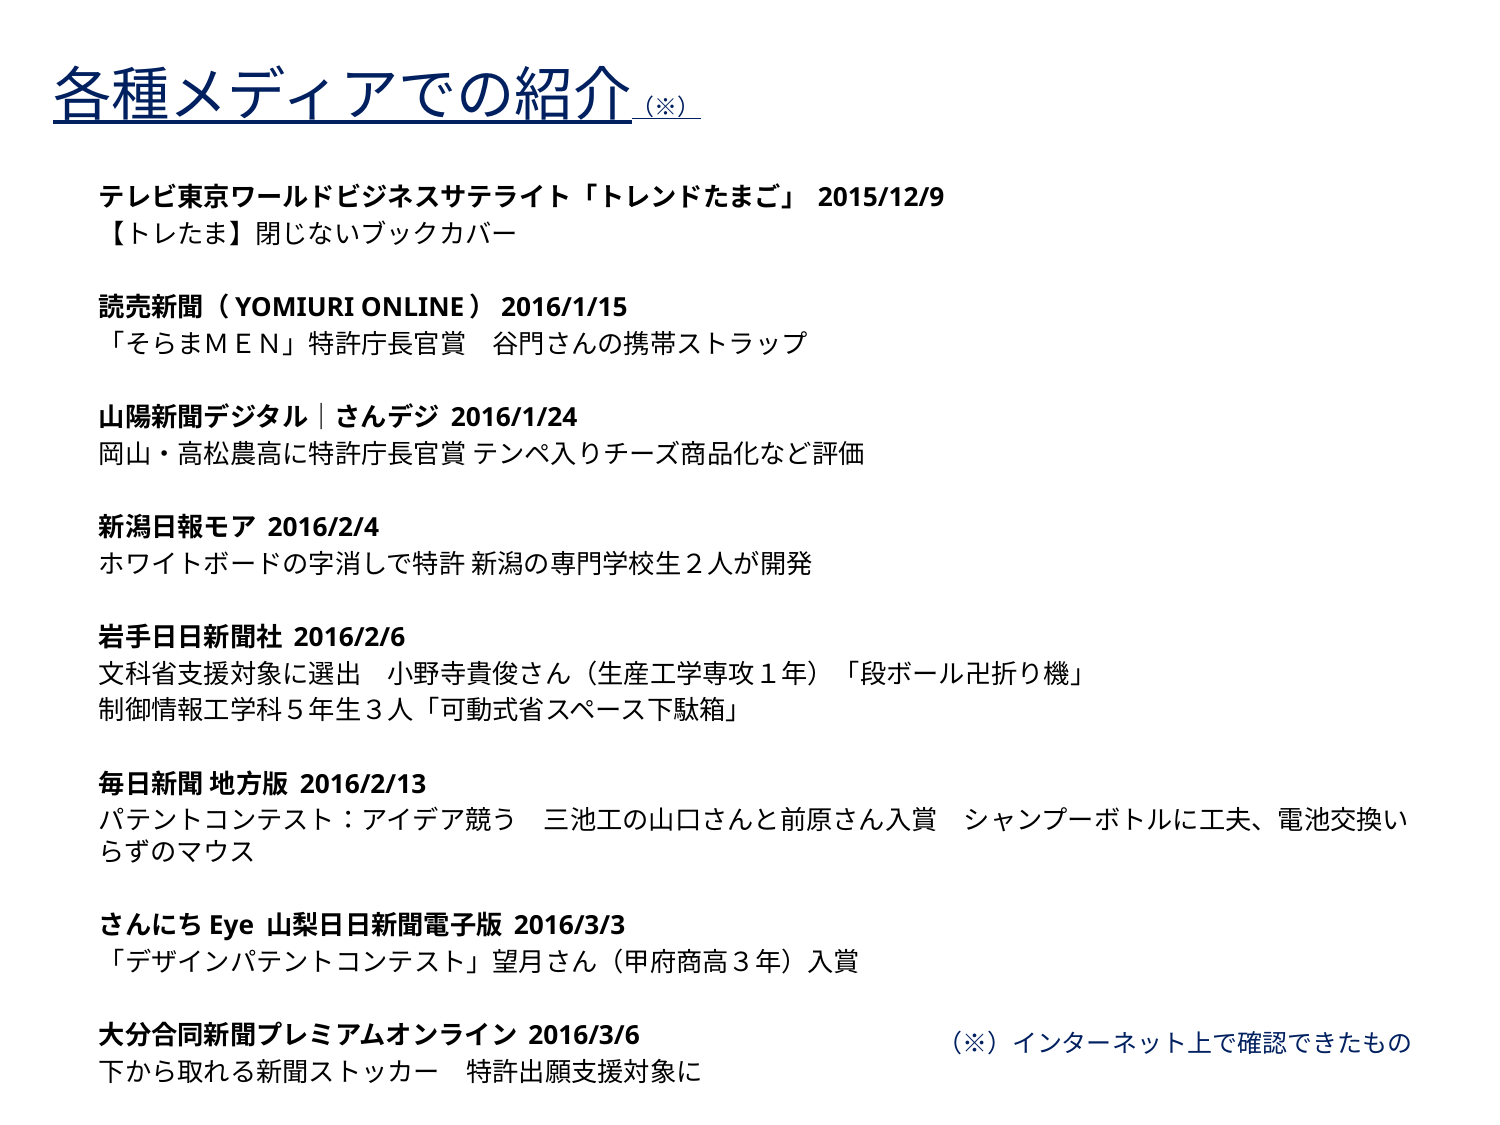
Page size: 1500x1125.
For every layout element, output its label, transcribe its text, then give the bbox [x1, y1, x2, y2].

title 各種メディアでの紹介（※） [38, 40, 1434, 145]
list テレビ東京ワールドビジネスサテライト「トレンドたまご」 2015/12/9 【トレたま】閉じないブックカバー 読売新聞（YOMIURI ONLINE）2016/1/15 「そらまＭＥＮ」特許庁長官賞 谷門さんの携帯ストラップ 山陽新聞デジタル｜さんデジ 2016/1/24 岡⼭・⾼松農⾼に特許庁⻑官賞 テンペ⼊りチーズ商品化など評価 新潟日報モア 2016/2/4 ホワイトボードの字消しで特許 新潟の専門学校⽣２⼈が開発 岩手日日新聞社 2016/2/6 文科省支援対象に選出 小野寺貴俊さん（生産工学専攻１年）「段ボール卍折り機」 制御情報工学科５年生３人「可動式省スペース下駄箱」 毎⽇新聞 地⽅版 2016/2/13 パテントコンテスト：アイデア競う 三池工の山口さんと前原さん入賞 シャンプーボトルに工夫、電池交換いらずのマウス さんにちEye 山梨日日新聞電子版 2016/3/3 「デザインパテントコンテスト」望⽉さん（甲府商⾼３年）⼊賞 大分合同新聞プレミアムオンライン 2016/3/6 下から取れる新聞ストッカー 特許出願支援対象に [83, 172, 1434, 1094]
text_box （※）インターネット上で確認できたもの [915, 990, 1434, 1094]
